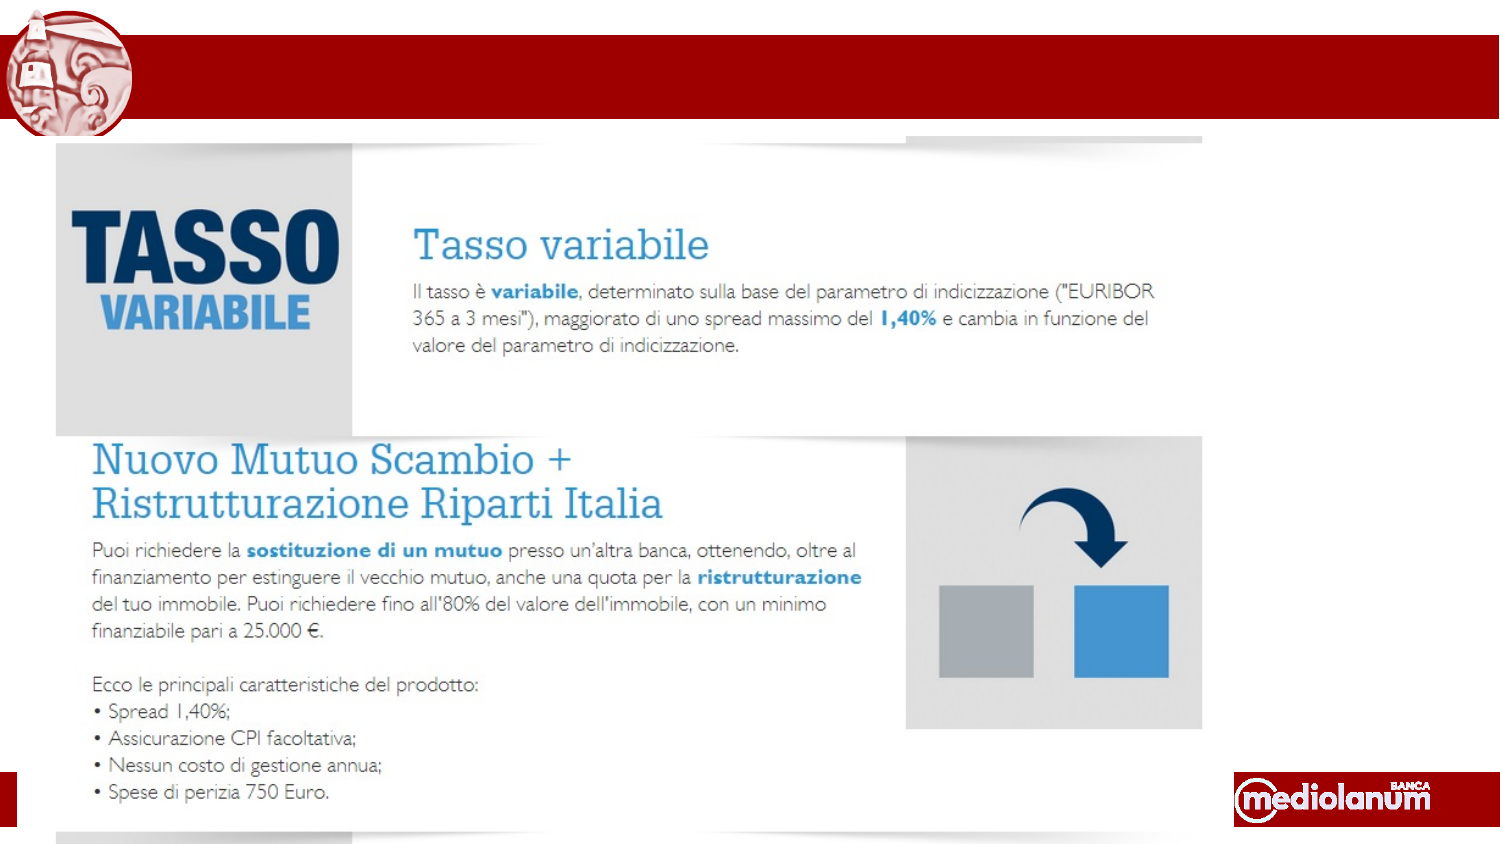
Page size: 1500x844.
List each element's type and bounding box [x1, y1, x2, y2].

picture [17, 136, 1235, 844]
